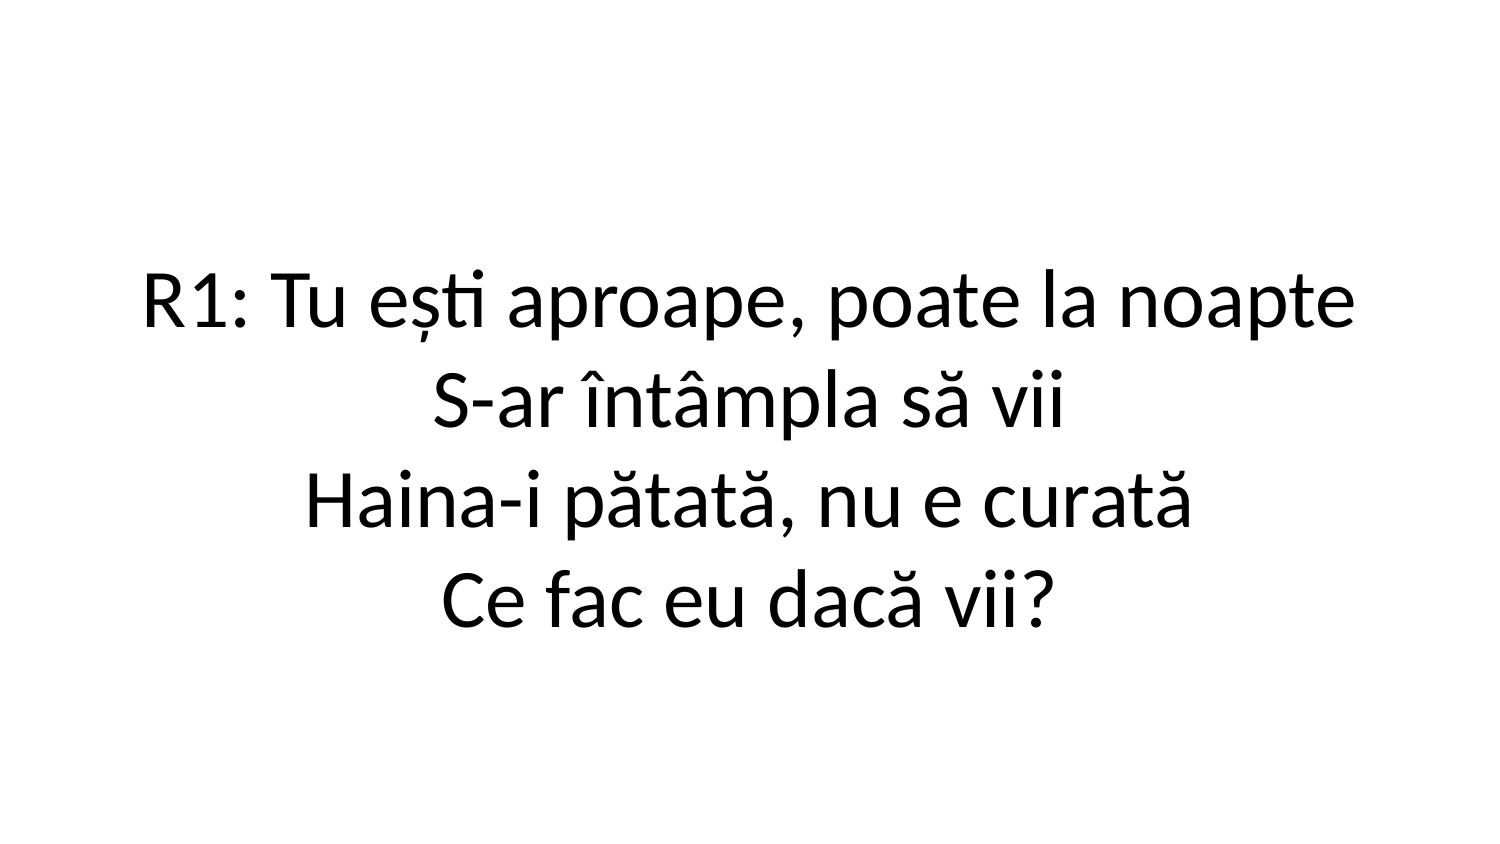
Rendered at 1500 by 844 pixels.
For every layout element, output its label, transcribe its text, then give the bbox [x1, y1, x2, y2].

text_box R1: Tu ești aproape, poate la noapte S-ar întâmpla să vii Haina-i pătată, nu e curată Ce fac eu dacă vii? [127, 192, 1373, 652]
